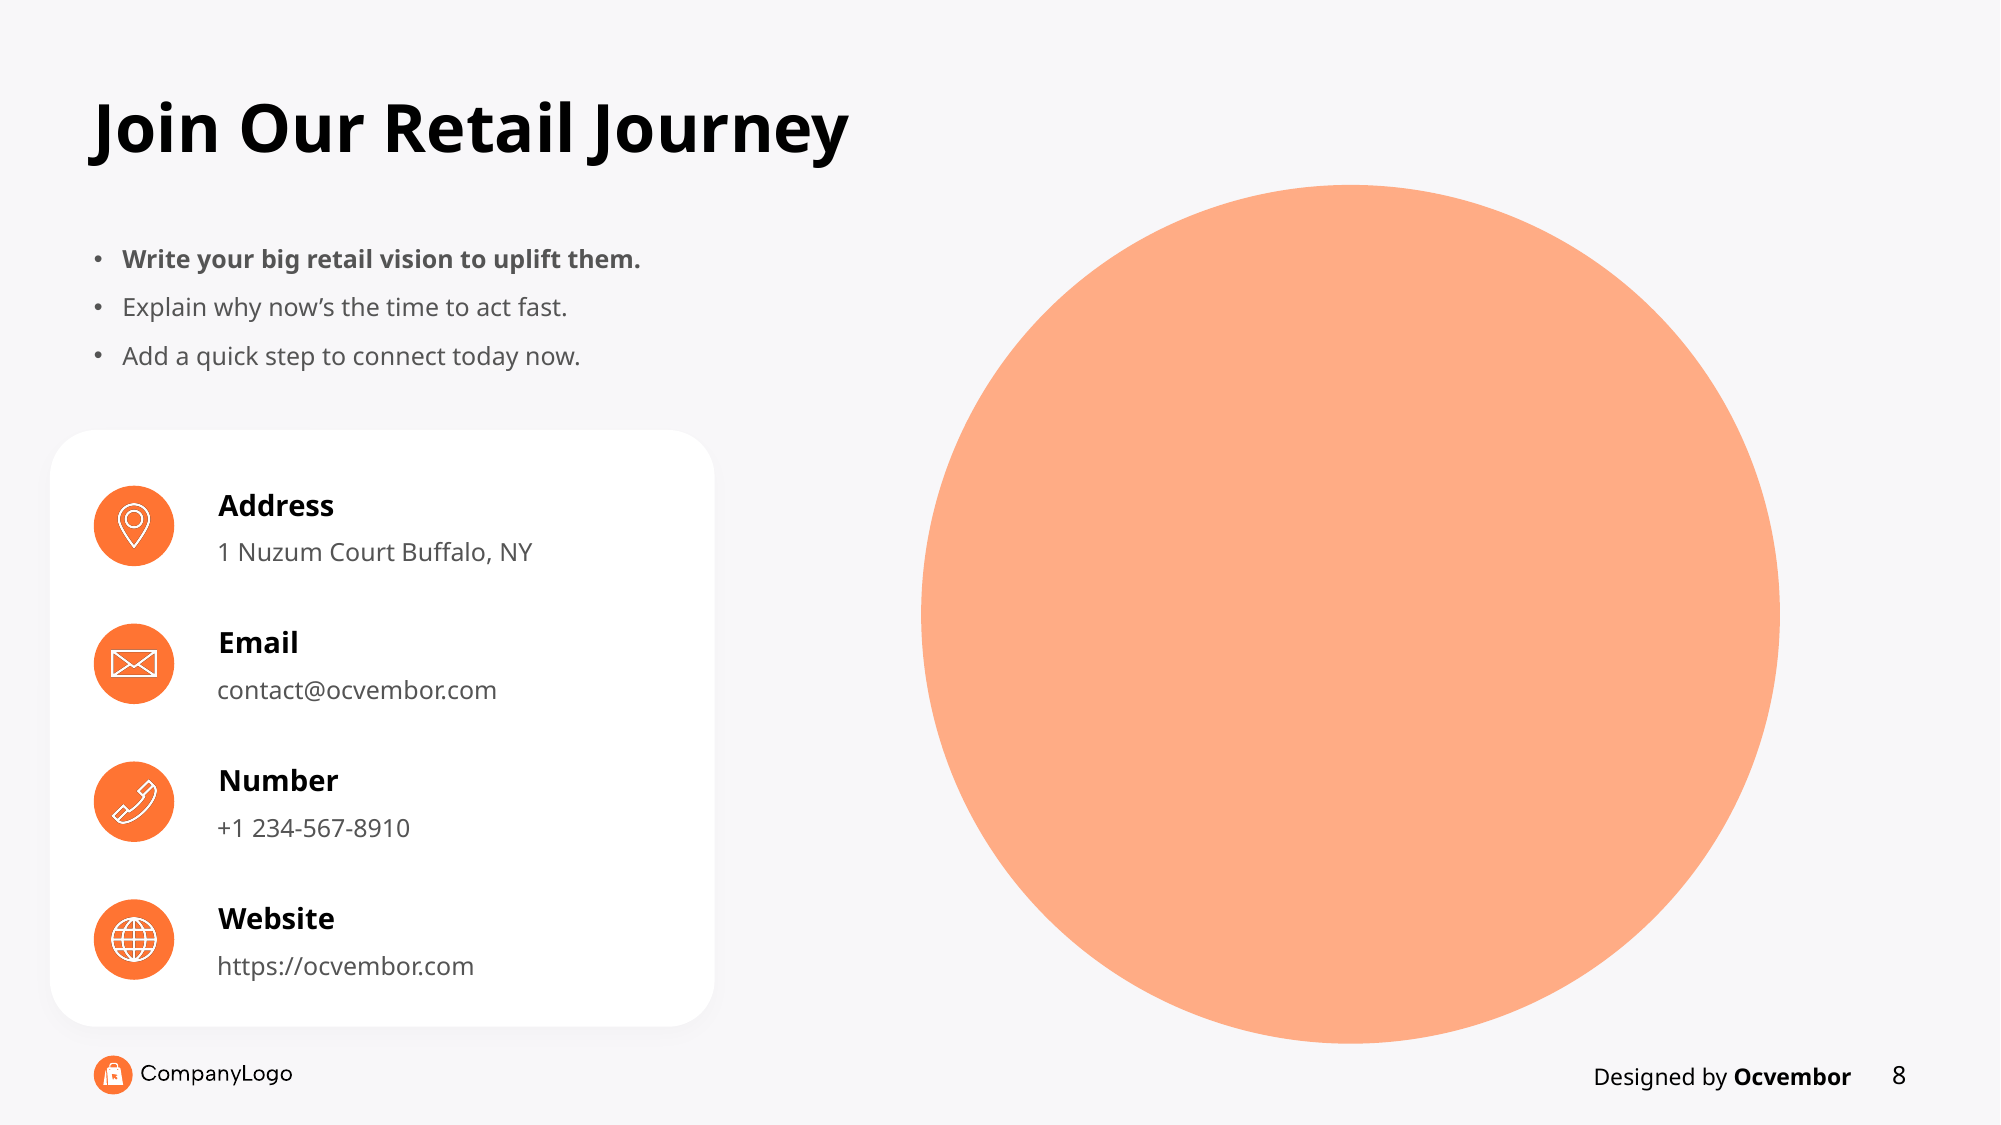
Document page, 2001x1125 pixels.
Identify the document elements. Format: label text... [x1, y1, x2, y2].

title Join Our Retail Journey [93, 85, 794, 167]
picture [111, 503, 157, 549]
picture [111, 917, 157, 963]
text_box +1 234-567-8910 [217, 806, 581, 843]
picture [111, 779, 157, 825]
text_box [93, 761, 175, 842]
text_box Write your big retail vision to uplift them. Explain why now’s the time to act fast. Add a quick step to connect today now. [93, 237, 667, 371]
text_box Address [217, 486, 581, 522]
text_box [93, 623, 175, 705]
text_box contact@ocvembor.com [217, 668, 581, 705]
text_box https://ocvembor.com [217, 944, 581, 981]
text_box [93, 485, 175, 567]
text_box Email [217, 624, 581, 660]
text_box 1 Nuzum Court Buffalo, NY [217, 530, 581, 567]
text_box [93, 899, 175, 980]
text_box Number [217, 762, 581, 798]
picture [111, 641, 157, 687]
text_box Website [217, 900, 581, 936]
picture [794, 0, 1907, 1125]
text_box [49, 429, 716, 1028]
